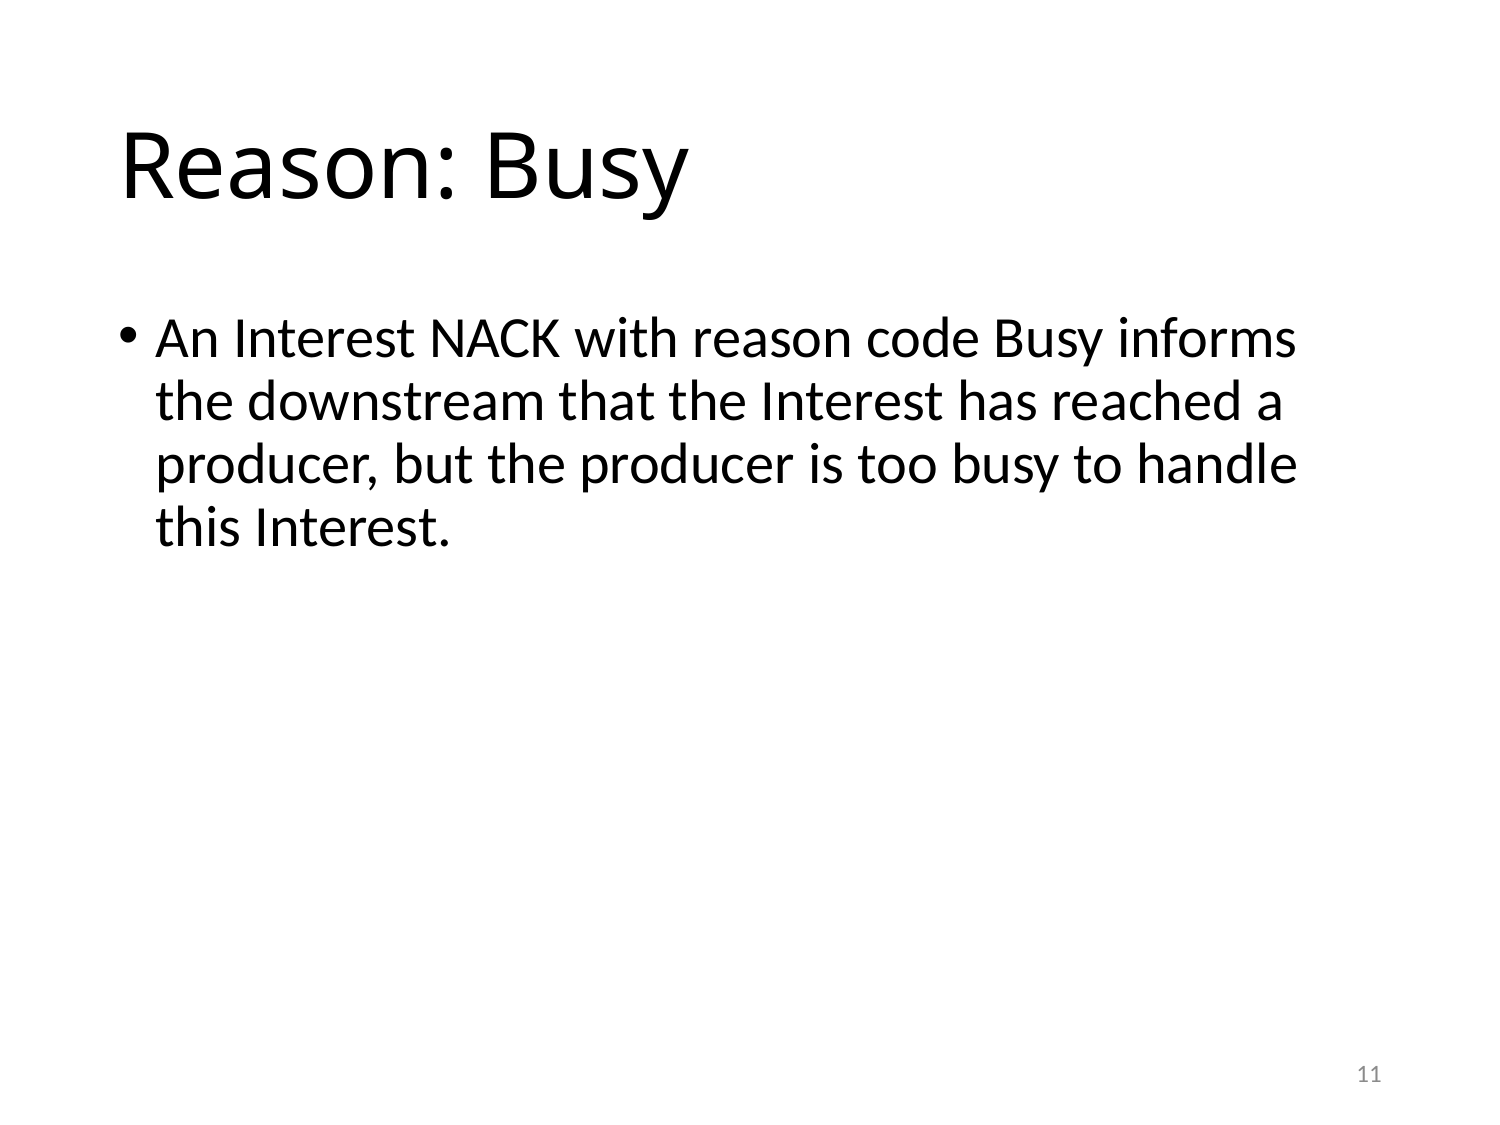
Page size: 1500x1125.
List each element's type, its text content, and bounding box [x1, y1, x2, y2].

slide_number 11 [1059, 1042, 1397, 1103]
title Reason: Busy [103, 59, 1397, 278]
list An Interest NACK with reason code Busy informs the downstream that the Interest has reached a producer, but the producer is too busy to handle this Interest. [103, 299, 1397, 1014]
